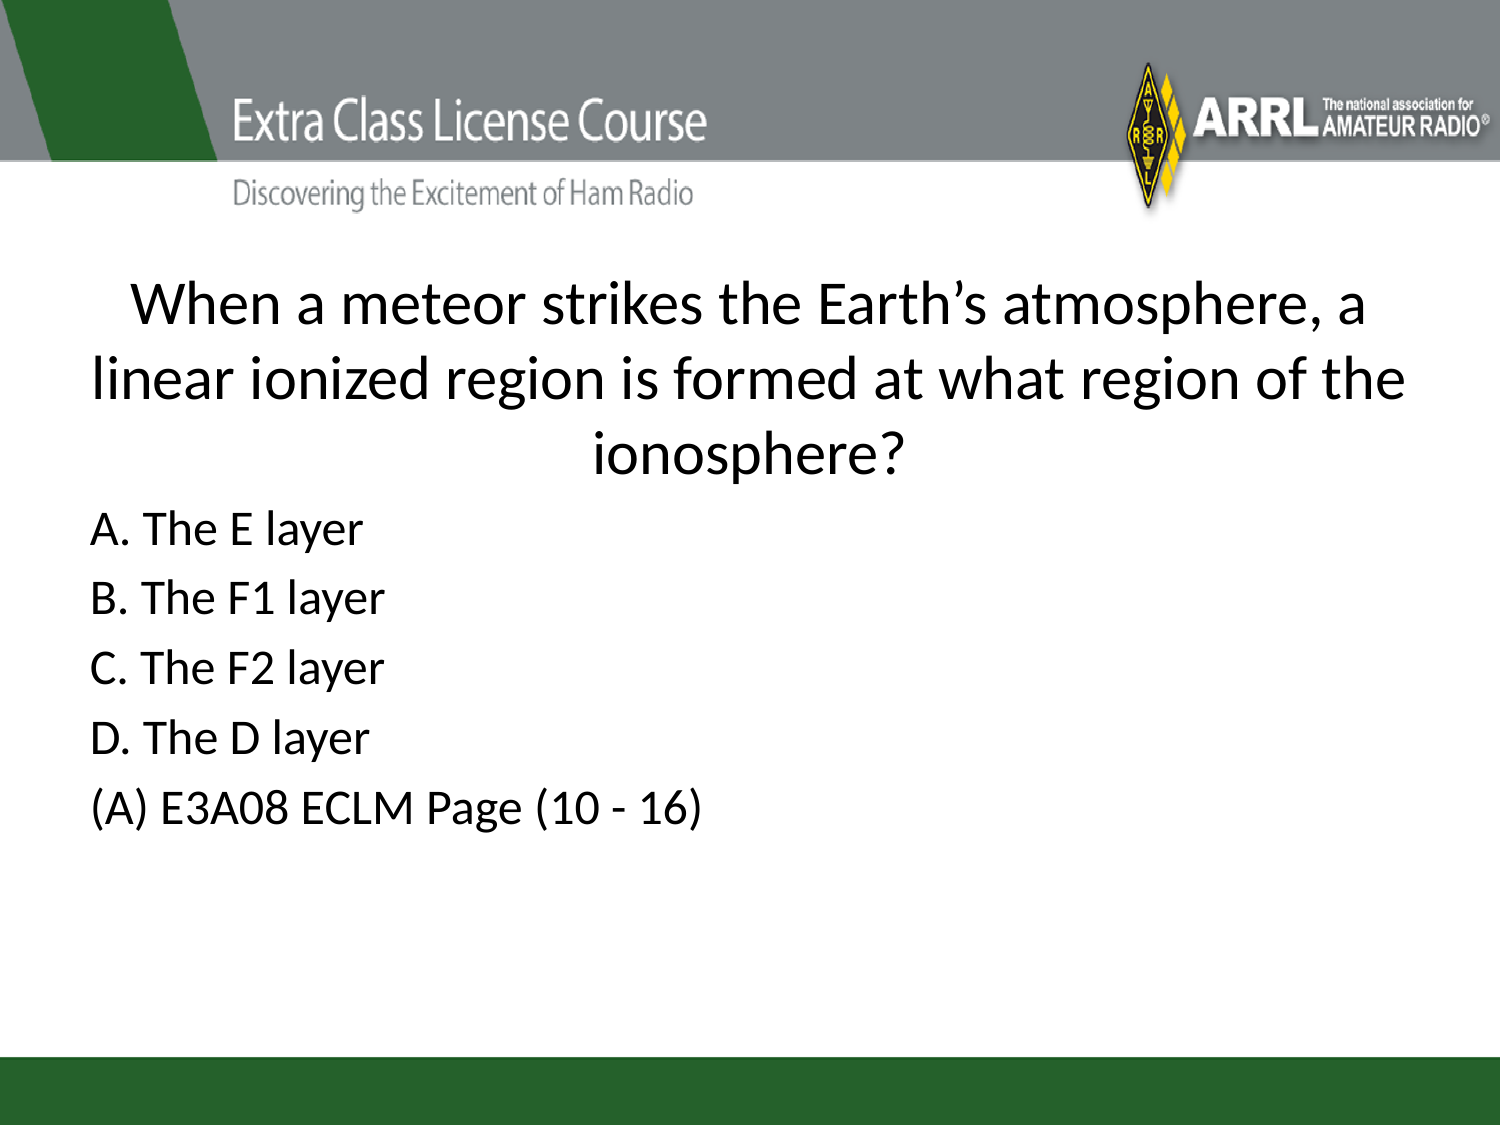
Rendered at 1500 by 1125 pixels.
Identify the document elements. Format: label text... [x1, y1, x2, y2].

picture [0, 0, 1500, 1125]
list A. The E layer B. The F1 layer C. The F2 layer D. The D layer (A) E3A08 ECLM Page (10 - 16) [75, 487, 1425, 1005]
title When a meteor strikes the Earth’s atmosphere, a linear ionized region is formed at what region of the ionosphere? [75, 254, 1425, 435]
